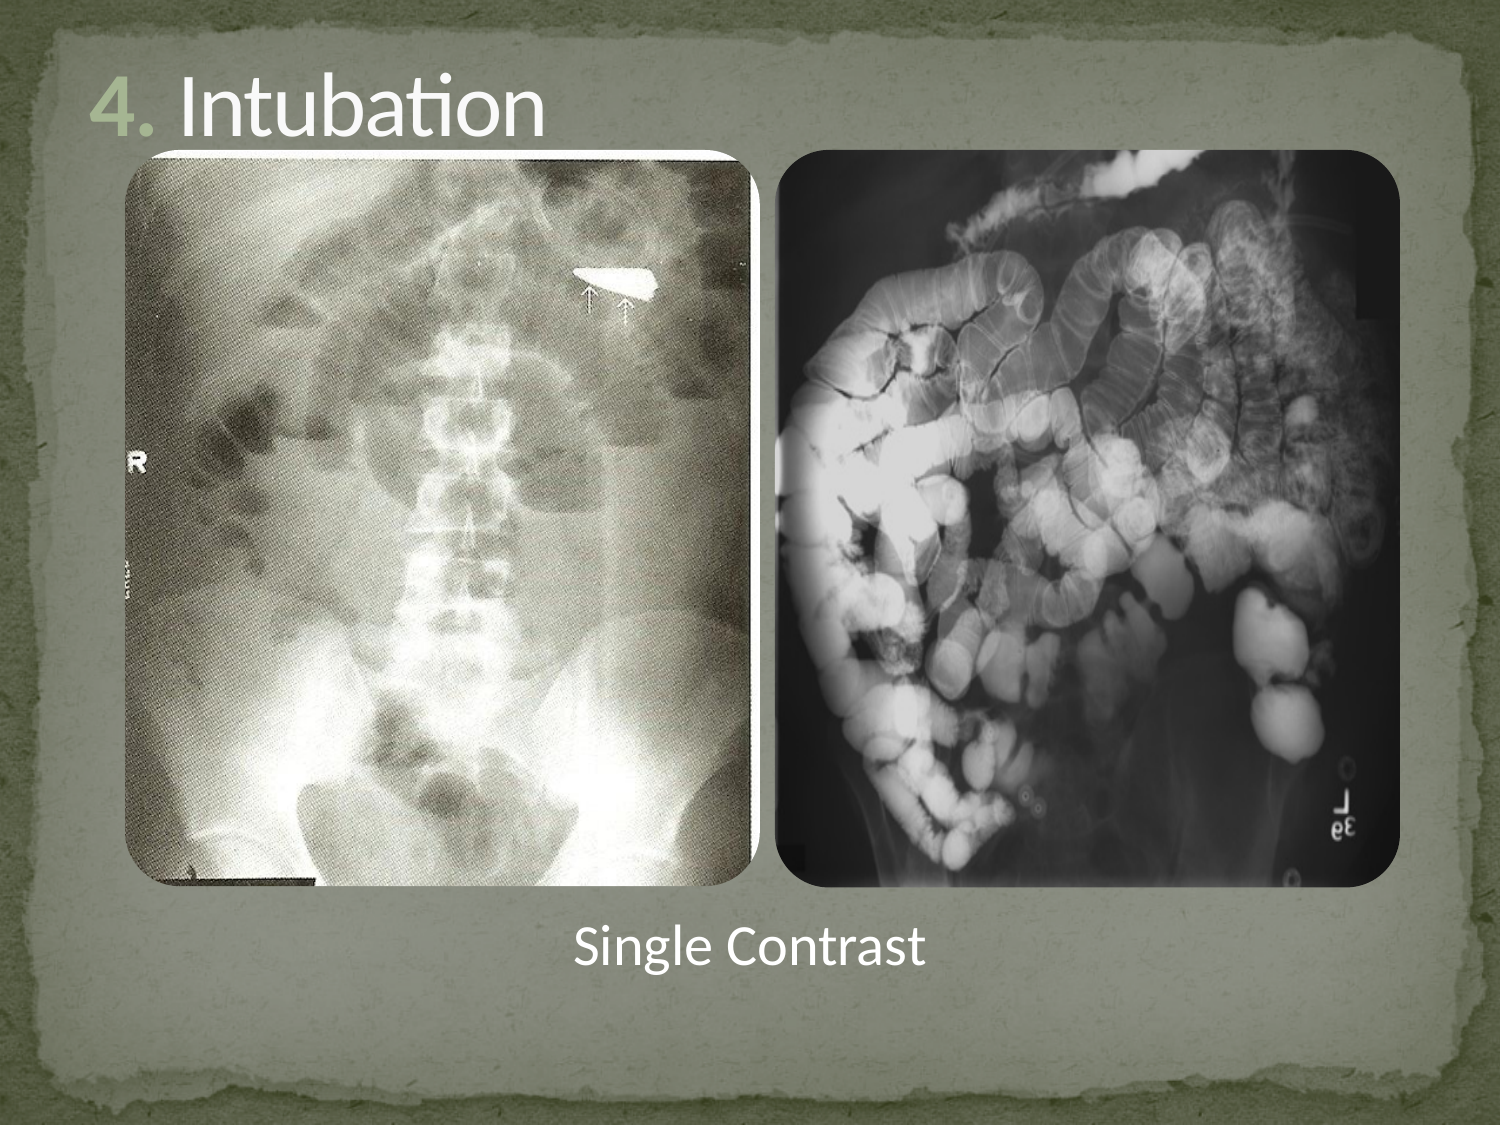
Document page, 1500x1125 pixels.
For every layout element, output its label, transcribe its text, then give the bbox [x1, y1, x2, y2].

list Single Contrast [75, 900, 1425, 1000]
picture [774, 149, 1401, 888]
picture [125, 149, 760, 887]
title 4. Intubation [74, 24, 1425, 163]
